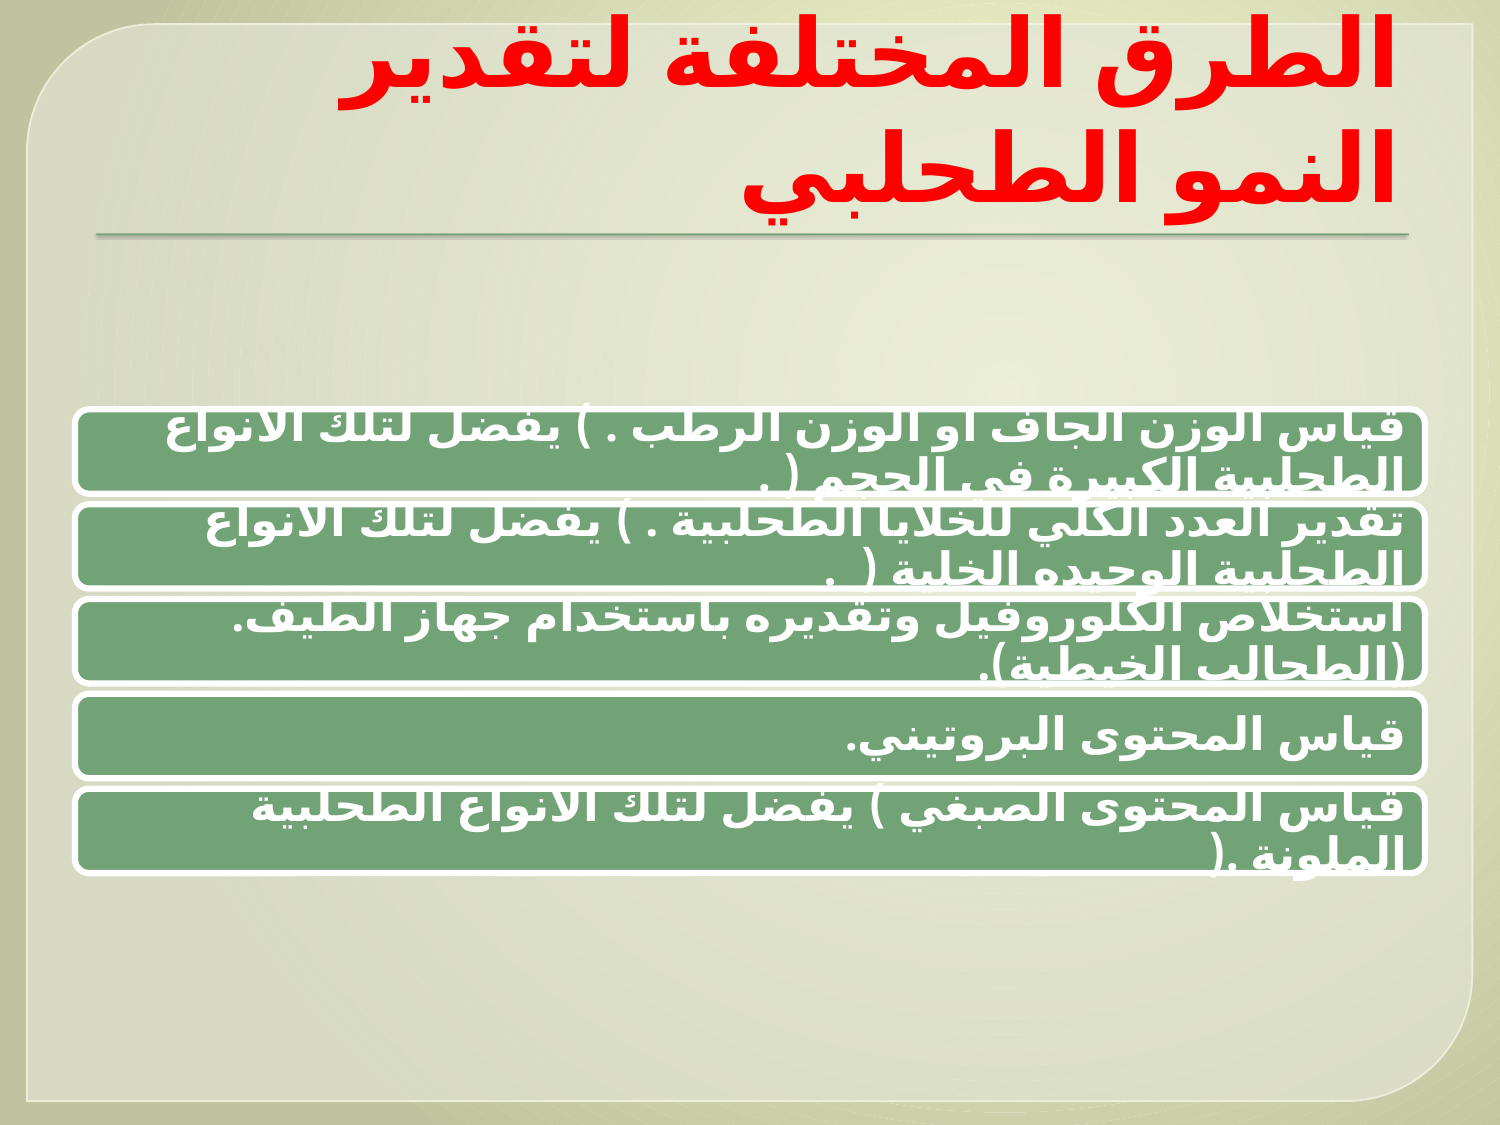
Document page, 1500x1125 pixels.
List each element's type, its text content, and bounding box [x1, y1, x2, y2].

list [74, 269, 1426, 1013]
title الطرق المختلفة لتقدير النمو الطحلبي [75, 41, 1425, 230]
